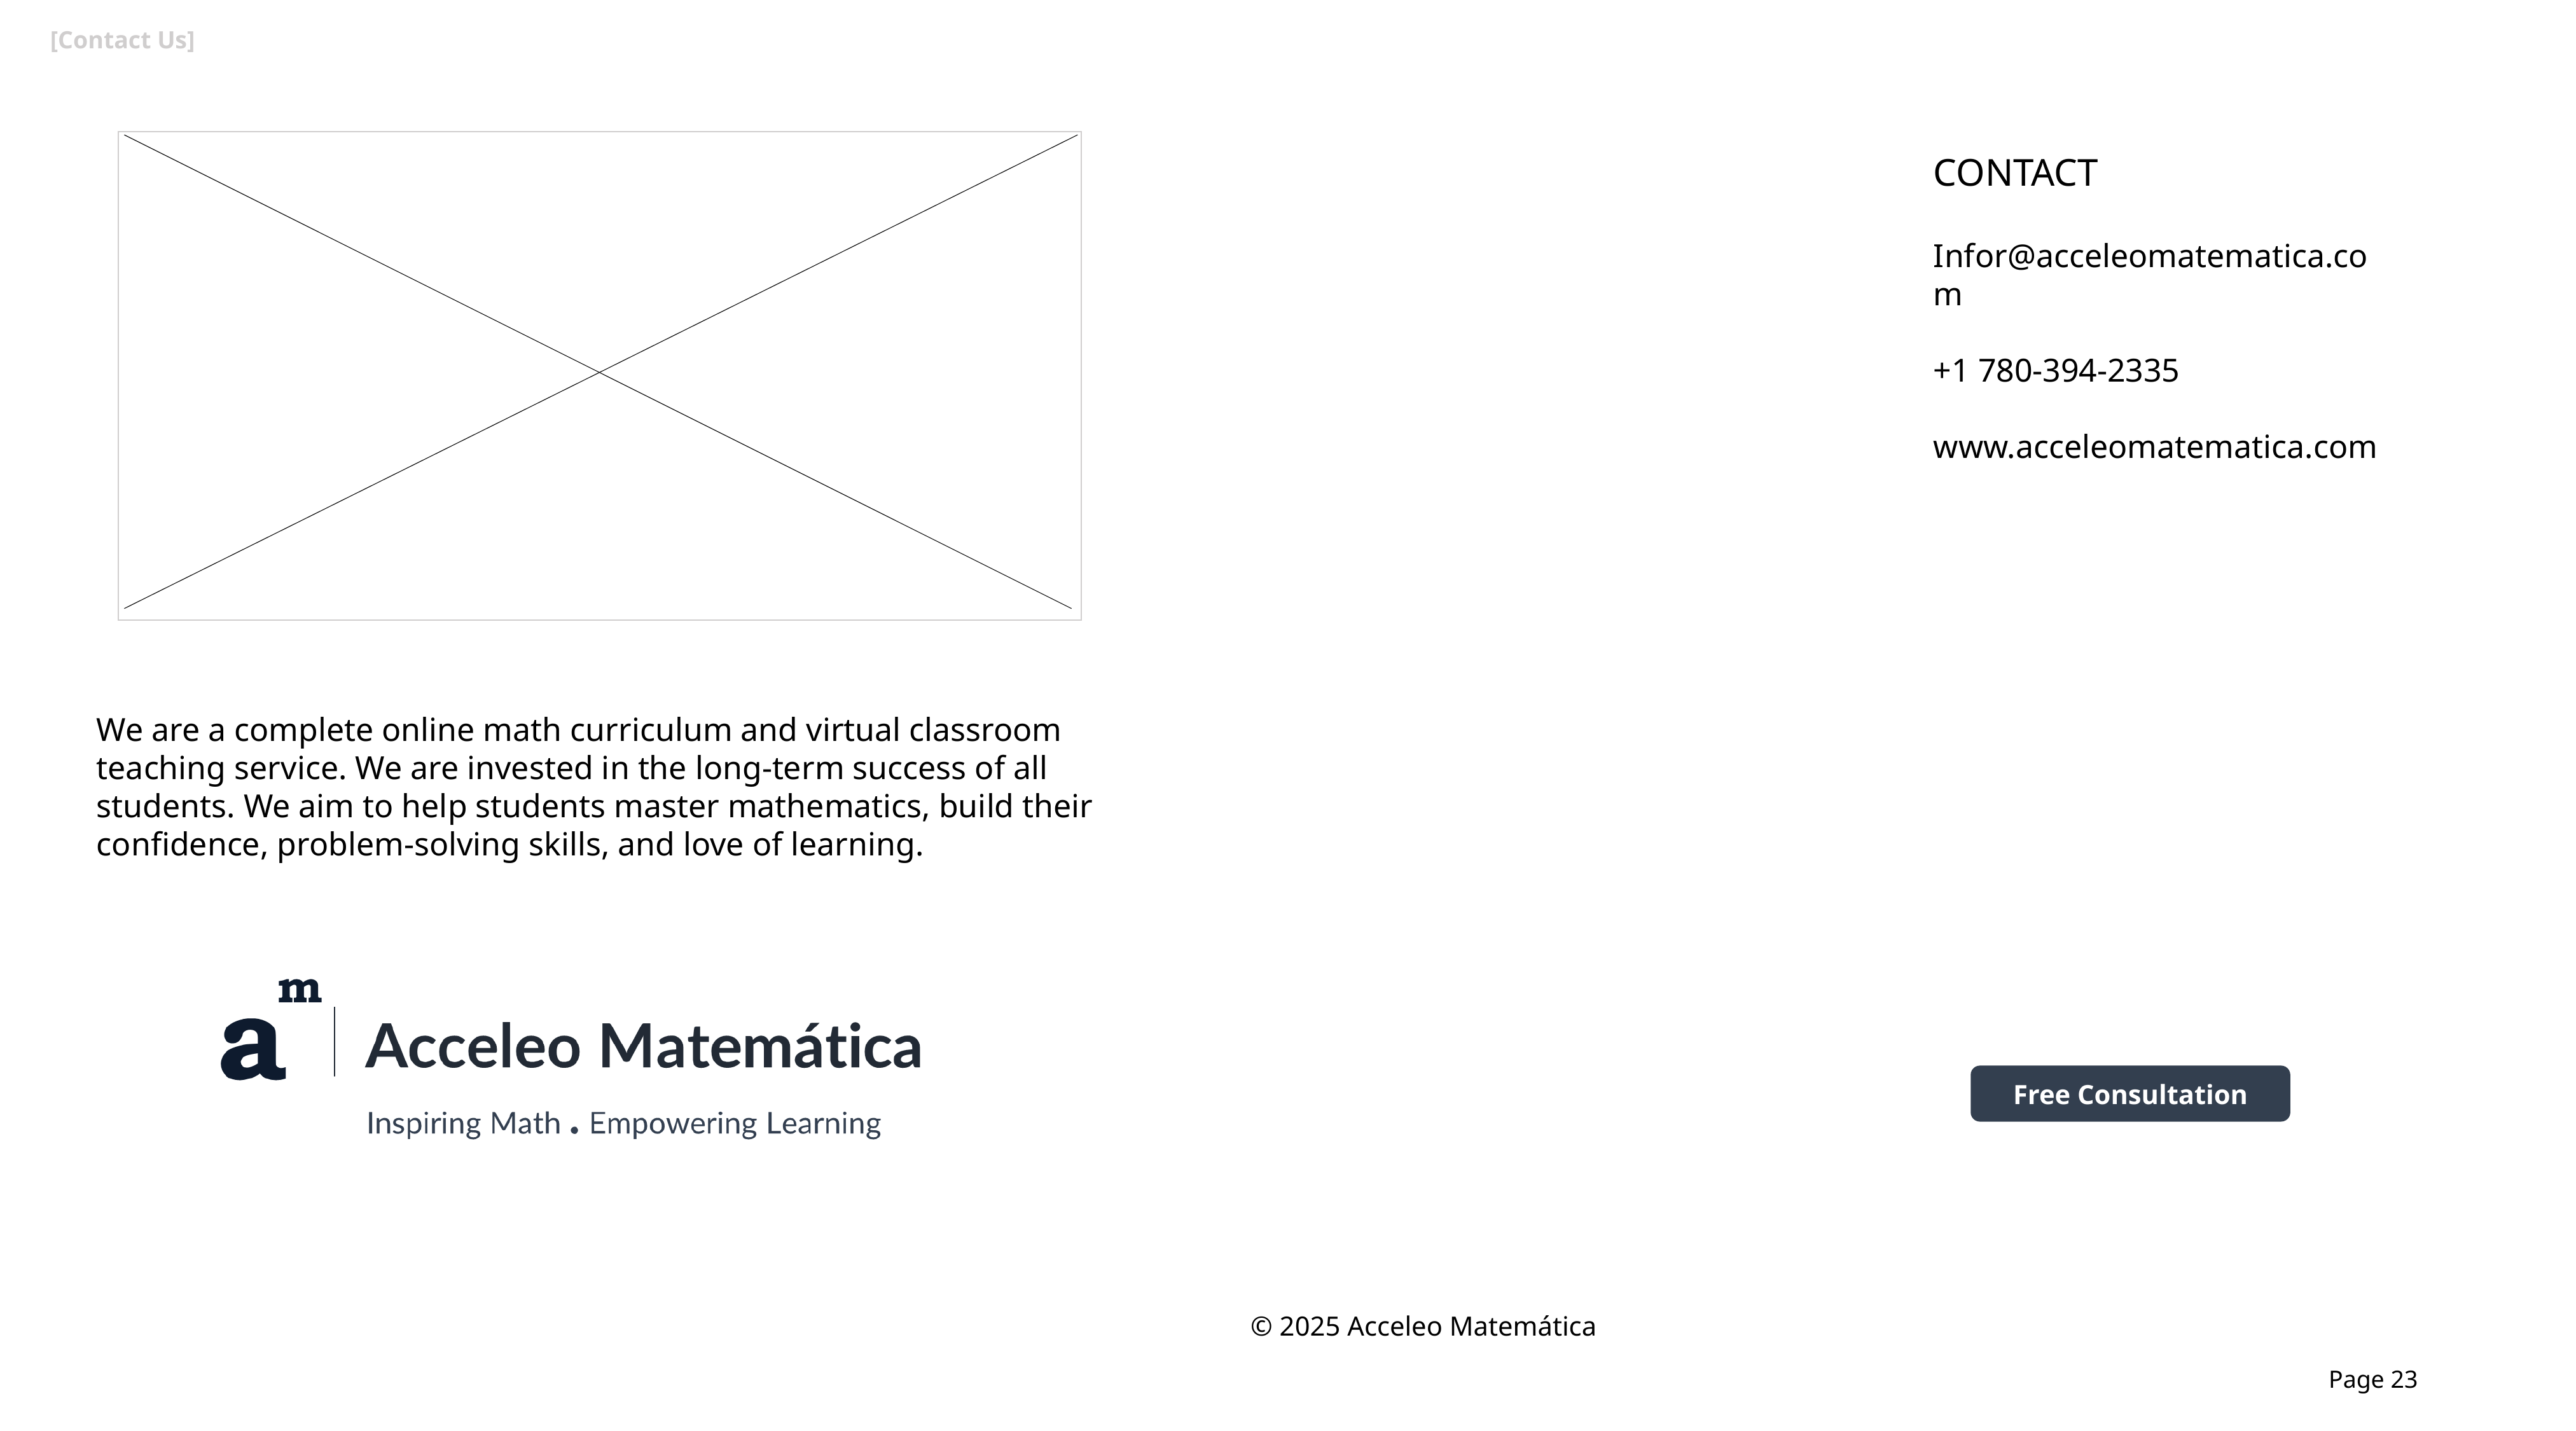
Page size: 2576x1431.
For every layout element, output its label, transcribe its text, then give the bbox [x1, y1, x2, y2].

picture [142, 923, 960, 1182]
text_box CONTACT [1924, 144, 2275, 198]
text_box © 2025 Acceleo Matemática [1241, 1304, 2304, 1346]
text_box We are a complete online math curriculum and virtual classroom teaching service. We are invested in the long-term success of all students. We aim to help students master mathematics, build their confidence, problem-solving skills, and love of learning. [87, 704, 1149, 867]
text_box [Contact Us] [41, 20, 246, 59]
text_box [118, 131, 1082, 621]
text_box Page 23 [2018, 1359, 2428, 1398]
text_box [124, 134, 1072, 609]
text_box Infor@acceleomatematica.com +1 780-394-2335 www.acceleomatematica.com [1924, 231, 2404, 508]
text_box Free Consultation [1970, 1065, 2291, 1123]
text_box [1072, 134, 1078, 609]
